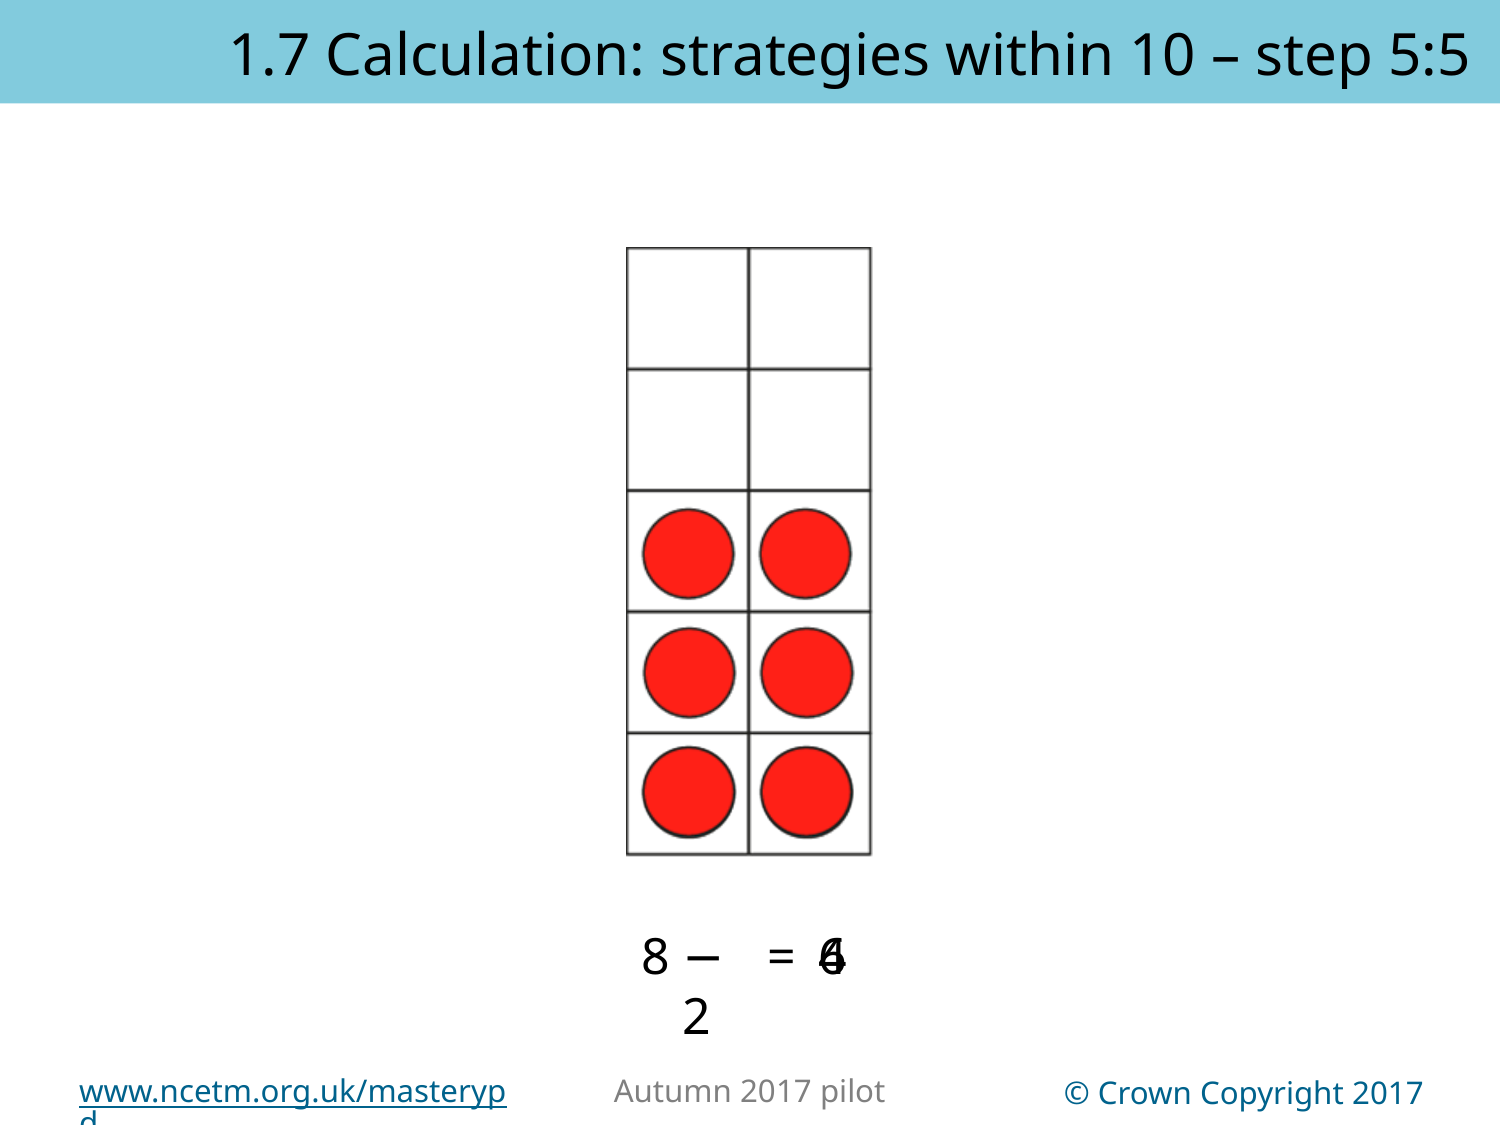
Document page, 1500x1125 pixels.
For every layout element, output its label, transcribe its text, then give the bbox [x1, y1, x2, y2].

text_box 8 [625, 916, 667, 992]
picture [626, 247, 892, 878]
text_box − 2 [667, 916, 780, 1052]
list 1.7 Calculation: strategies within 10 – step 5:5 [0, 0, 1500, 104]
text_box 4 [803, 916, 868, 992]
text_box = [752, 916, 801, 992]
